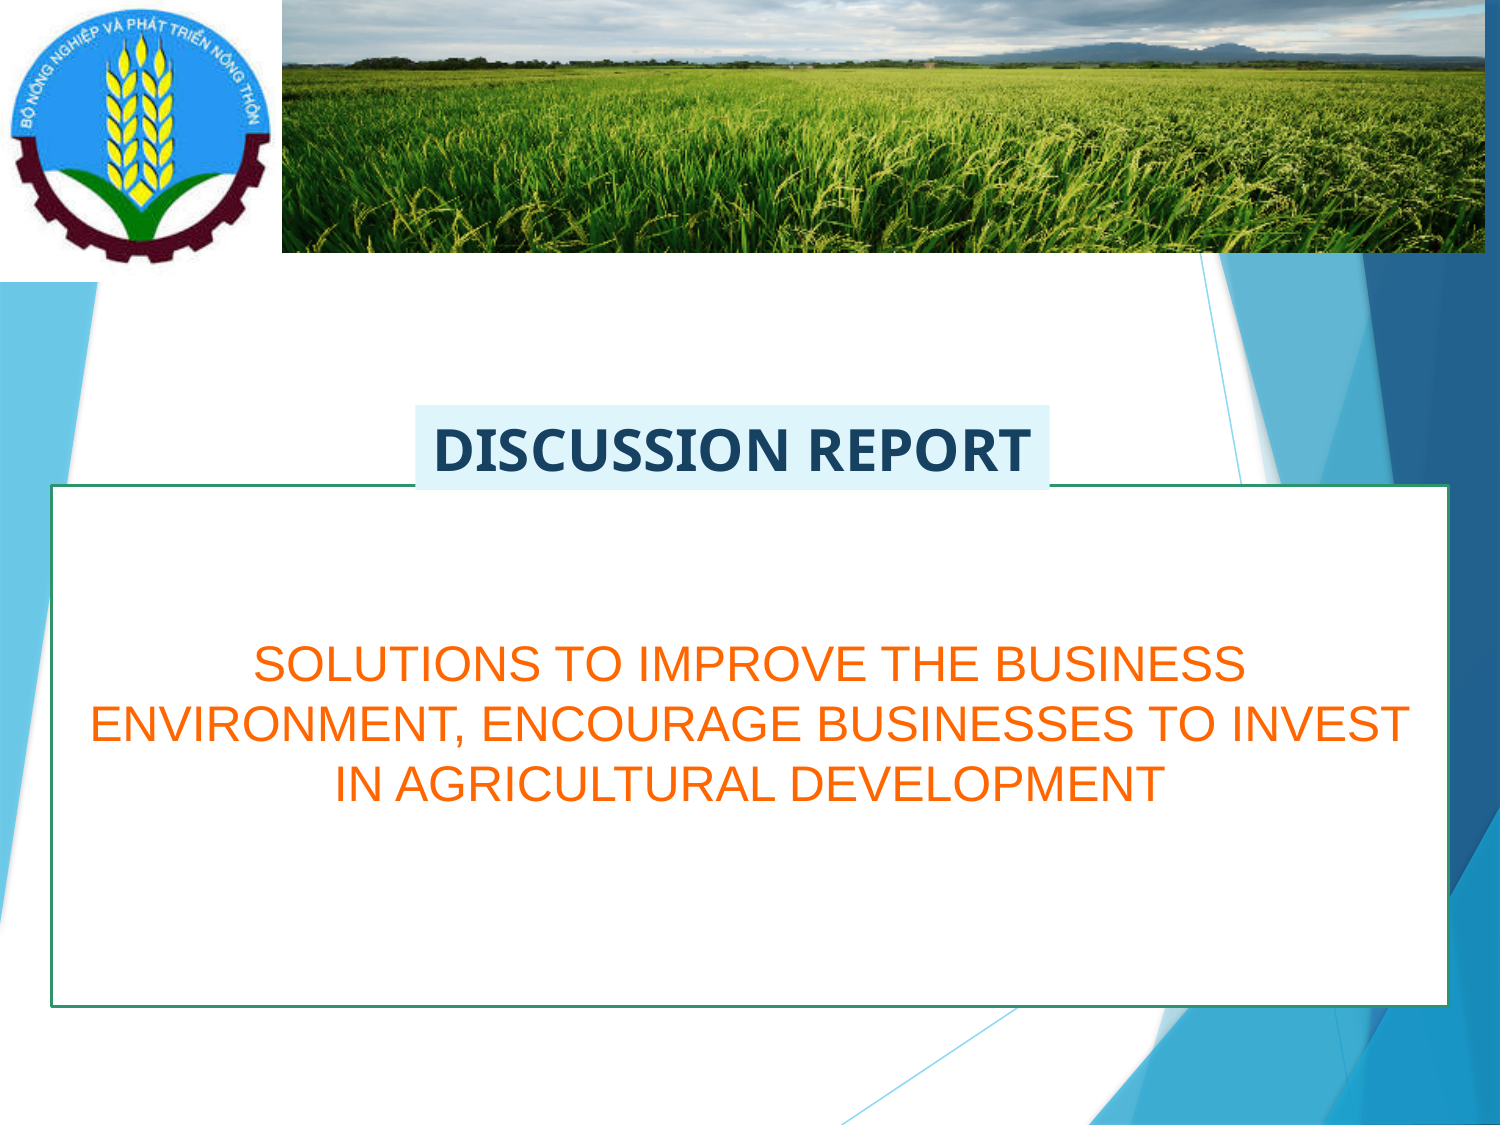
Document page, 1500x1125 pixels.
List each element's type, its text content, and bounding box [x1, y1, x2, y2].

title SOLUTIONS TO IMPROVE THE BUSINESS ENVIRONMENT, ENCOURAGE BUSINESSES TO INVEST IN AGRICULTURAL DEVELOPMENT [50, 484, 1450, 1008]
picture [0, 0, 1485, 282]
text_box DISCUSSION REPORT [415, 405, 1050, 490]
